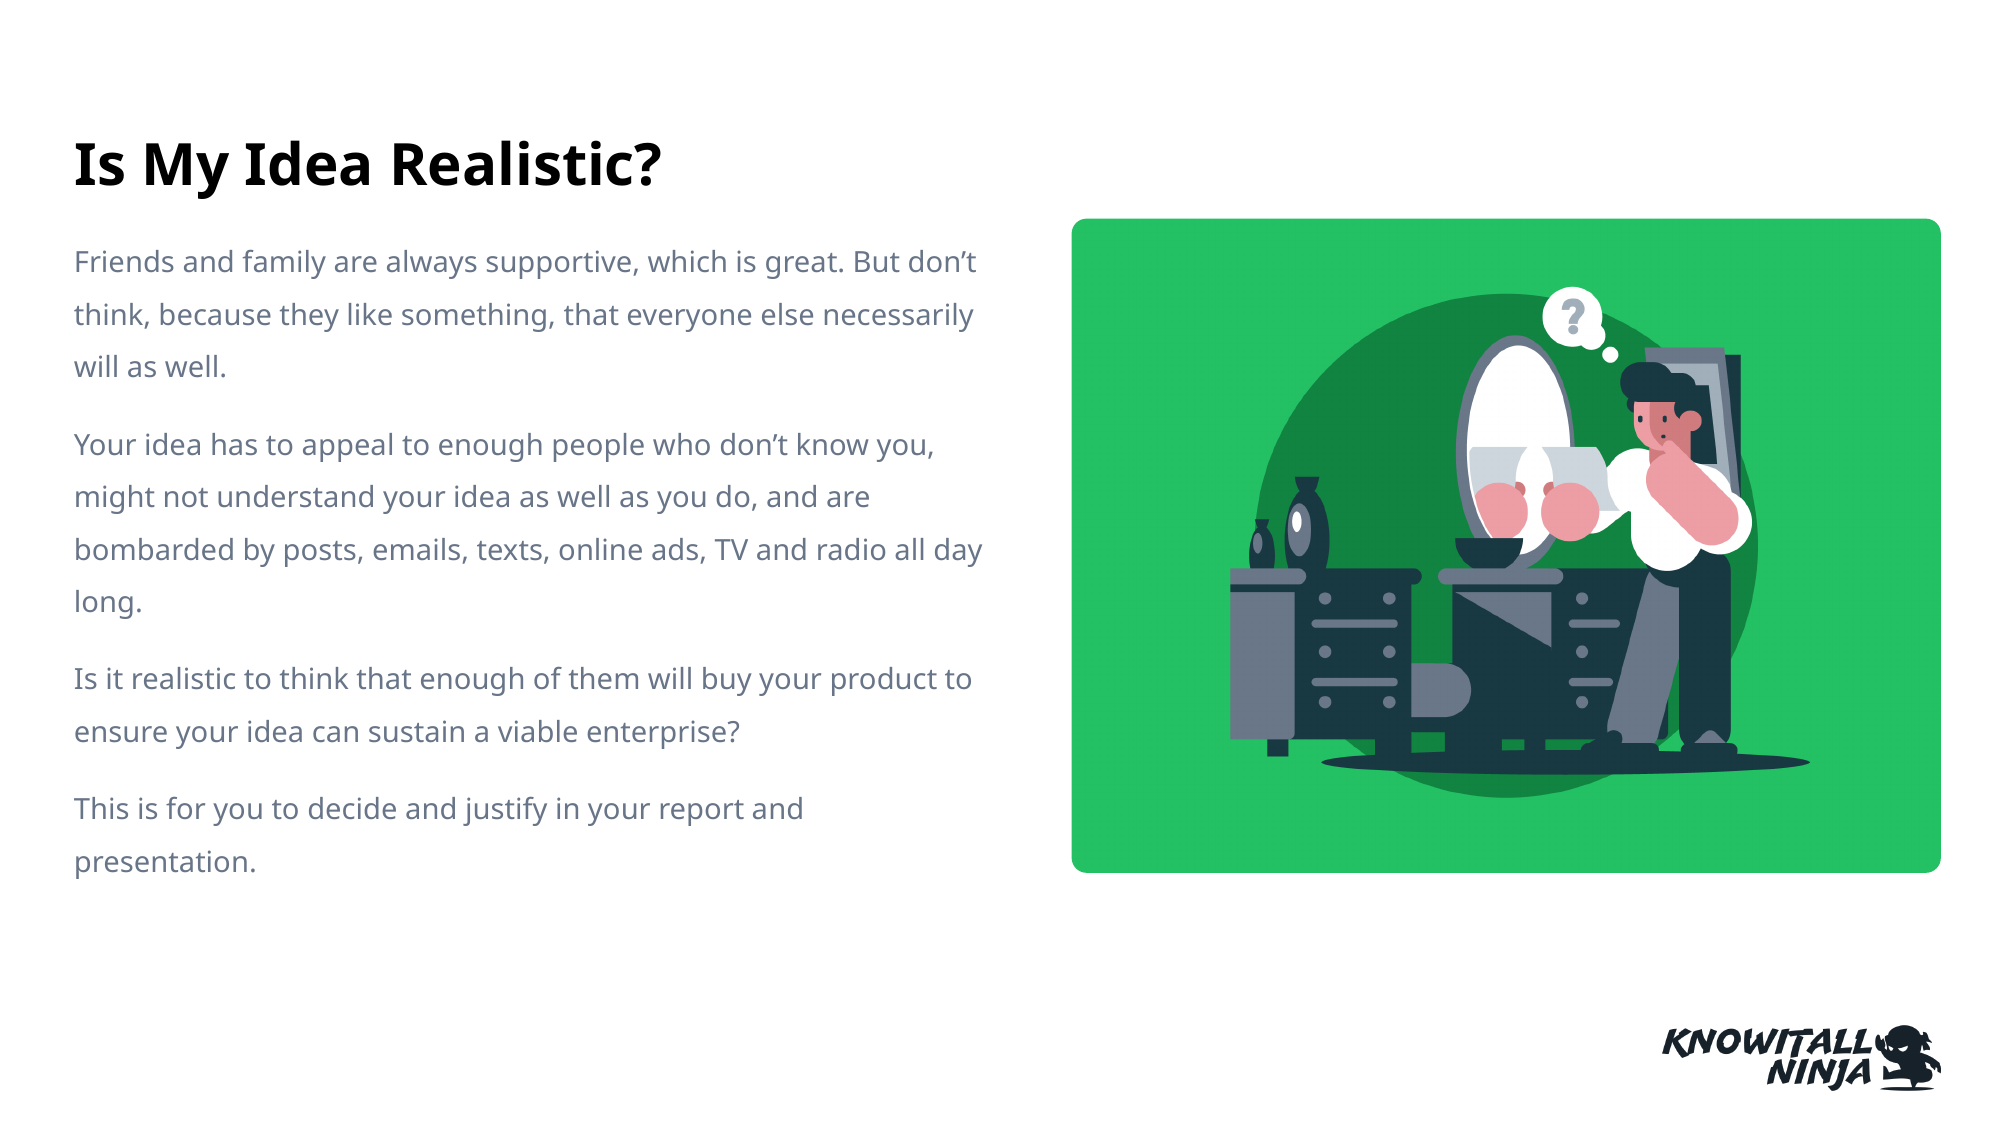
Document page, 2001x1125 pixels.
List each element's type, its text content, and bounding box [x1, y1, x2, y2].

picture [1662, 1025, 1941, 1091]
list Friends and family are always supportive, which is great. But don’t think, because they like something, that everyone else necessarily will as well. Your idea has to appeal to enough people who don’t know you, might not understand your idea as well as you do, and are bombarded by posts, emails, texts, online ads, TV and radio all day long. Is it realistic to think that enough of them will buy your product to ensure your idea can sustain a viable enterprise? This is for you to decide and justify in your report and presentation. [59, 218, 1000, 1091]
picture [1071, 218, 1942, 874]
title Is My Idea Realistic? [59, 117, 1000, 206]
